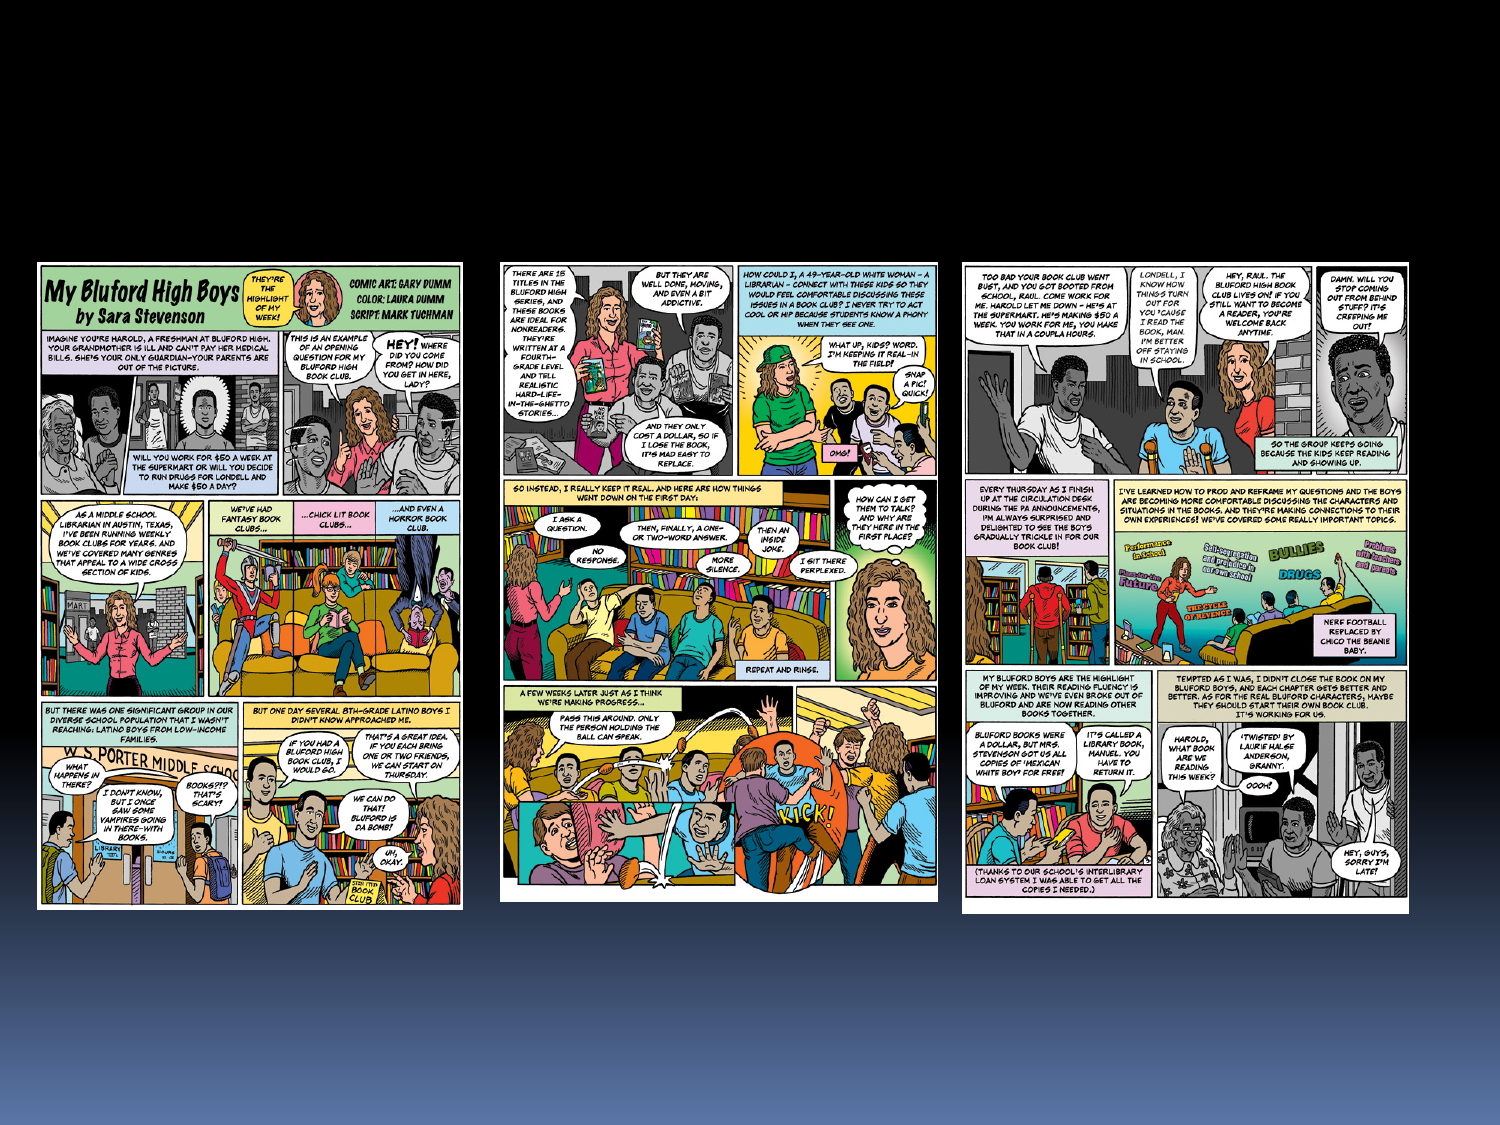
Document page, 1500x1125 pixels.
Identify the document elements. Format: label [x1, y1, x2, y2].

picture [962, 262, 1409, 914]
picture [499, 262, 938, 902]
picture [37, 262, 463, 910]
